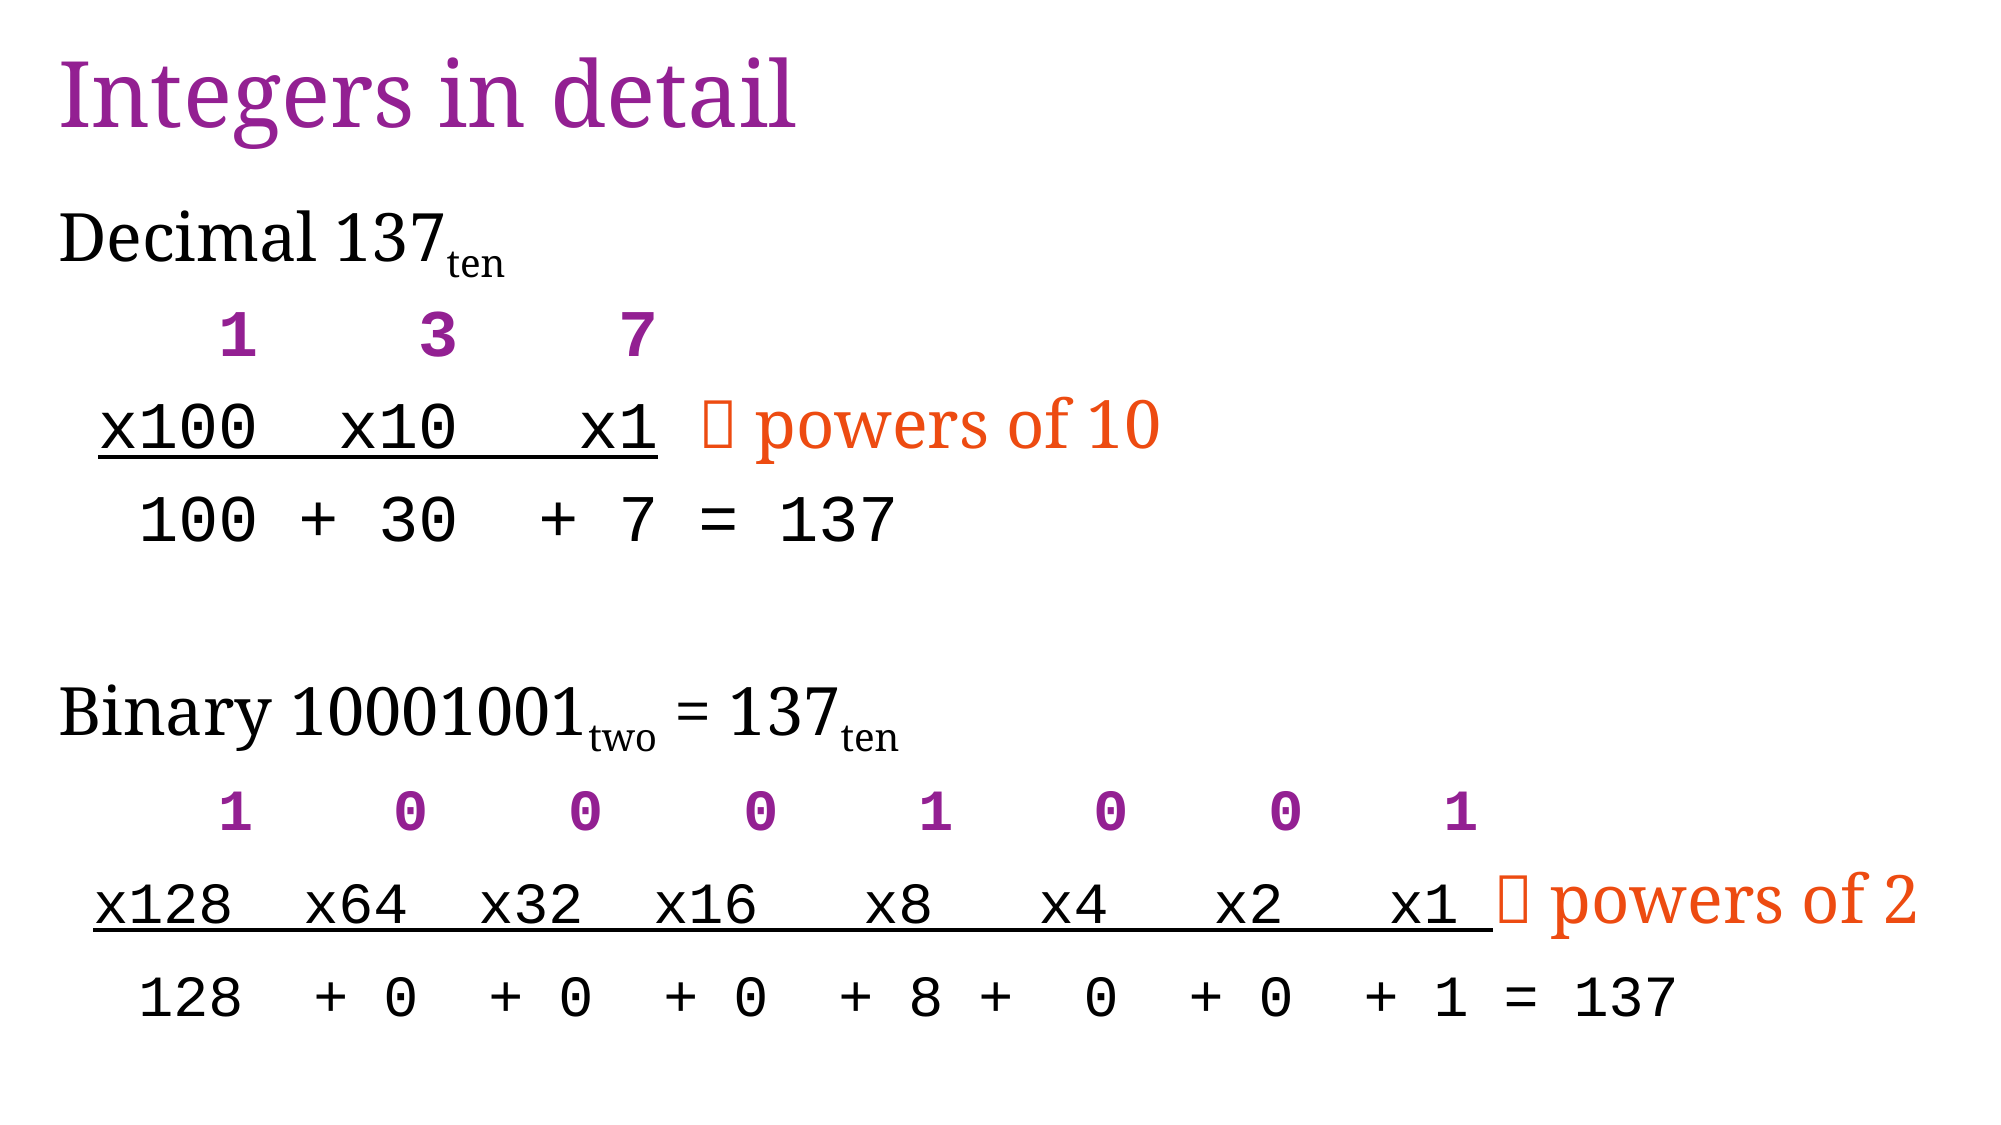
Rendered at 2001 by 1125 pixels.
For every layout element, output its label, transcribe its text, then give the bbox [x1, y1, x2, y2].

title Integers in detail [43, 25, 1953, 171]
list Decimal 137ten 1 3 7 x100 x10 x1  powers of 10 100 + 30 + 7 = 137 Binary 10001001two = 137ten 1 0 0 0 1 0 0 1 x128 x64 x32 x16 x8 x4 x2 x1  powers of 2 128 + 0 + 0 + 0 + 8 + 0 + 0 + 1 = 137 [43, 188, 1953, 1106]
